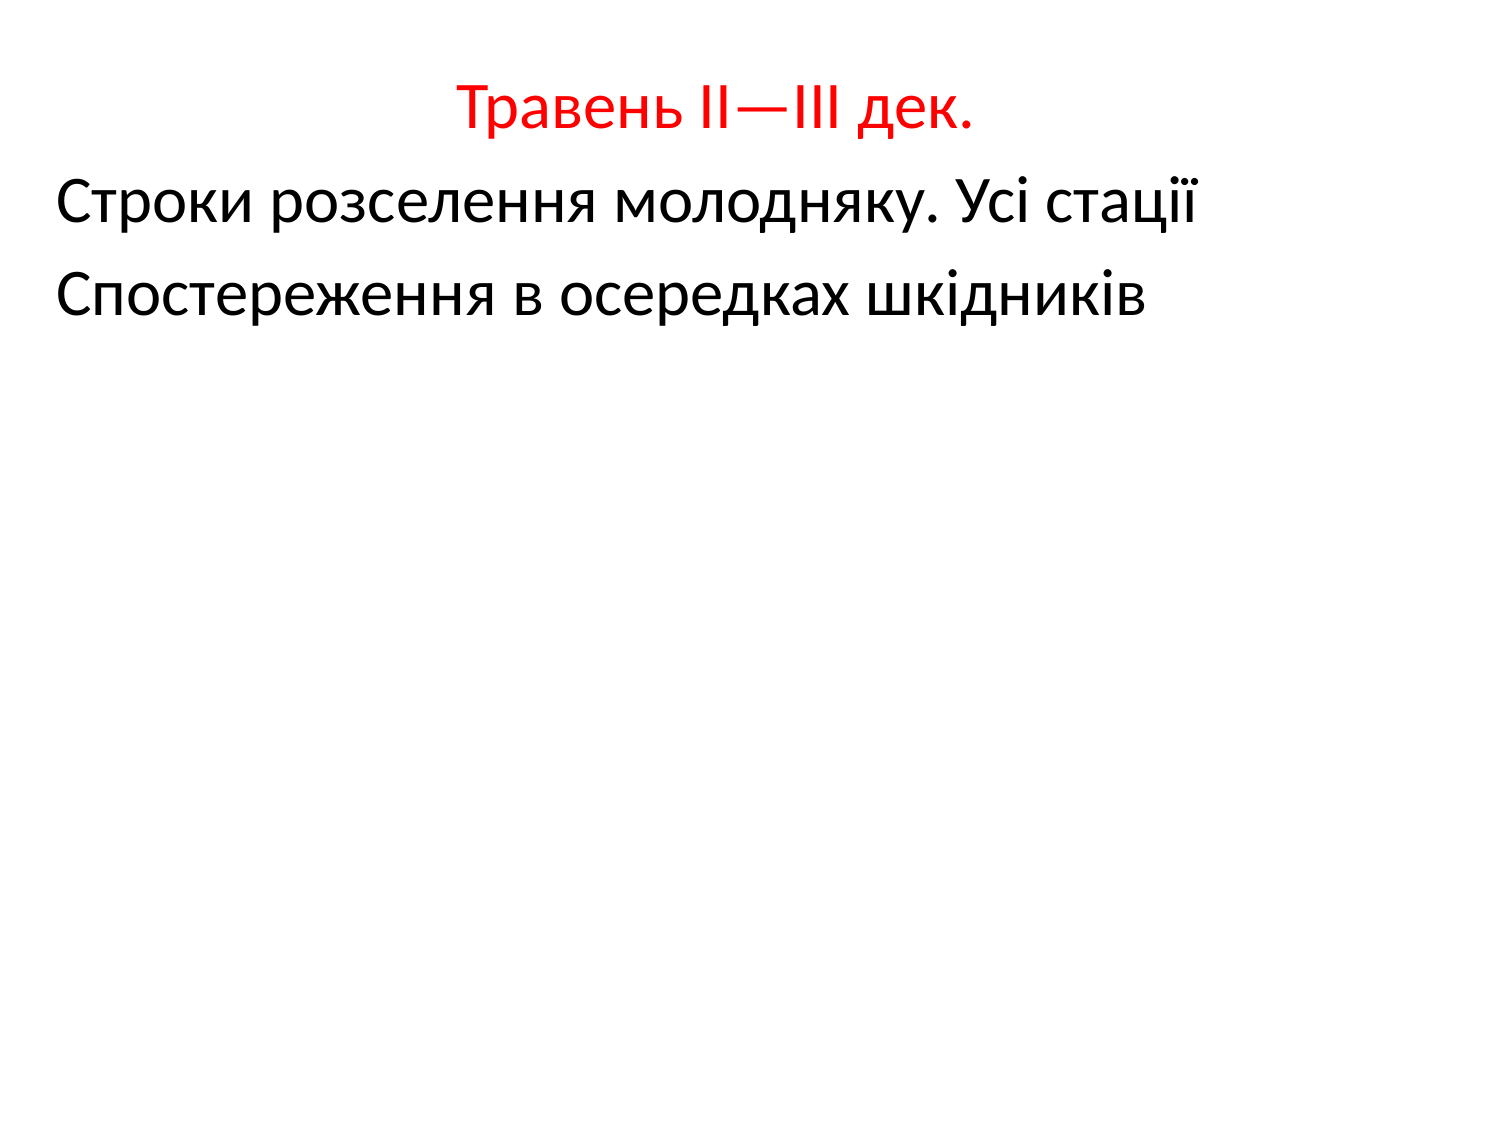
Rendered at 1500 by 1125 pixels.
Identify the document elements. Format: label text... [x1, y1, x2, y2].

list Травень II—ІІІ дек. Строки розселення молодняку. Усі стації Спостереження в осередках шкідників [41, 54, 1392, 941]
